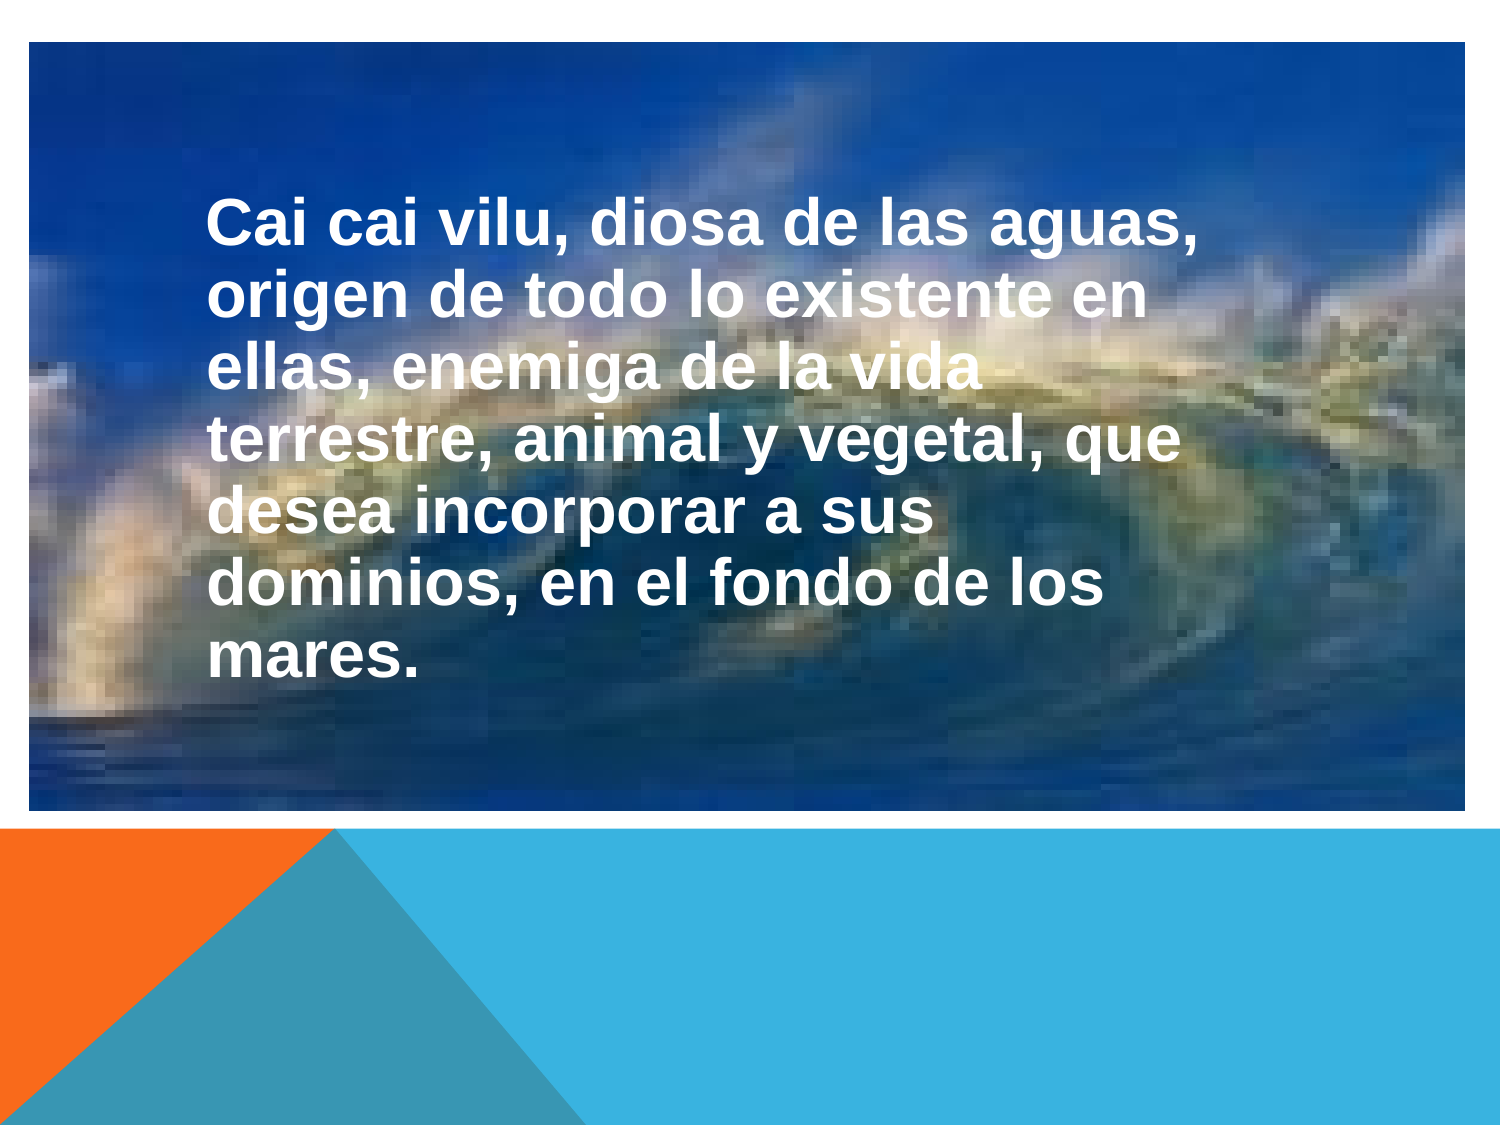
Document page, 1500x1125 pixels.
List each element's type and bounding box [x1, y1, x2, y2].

picture [29, 42, 1465, 811]
